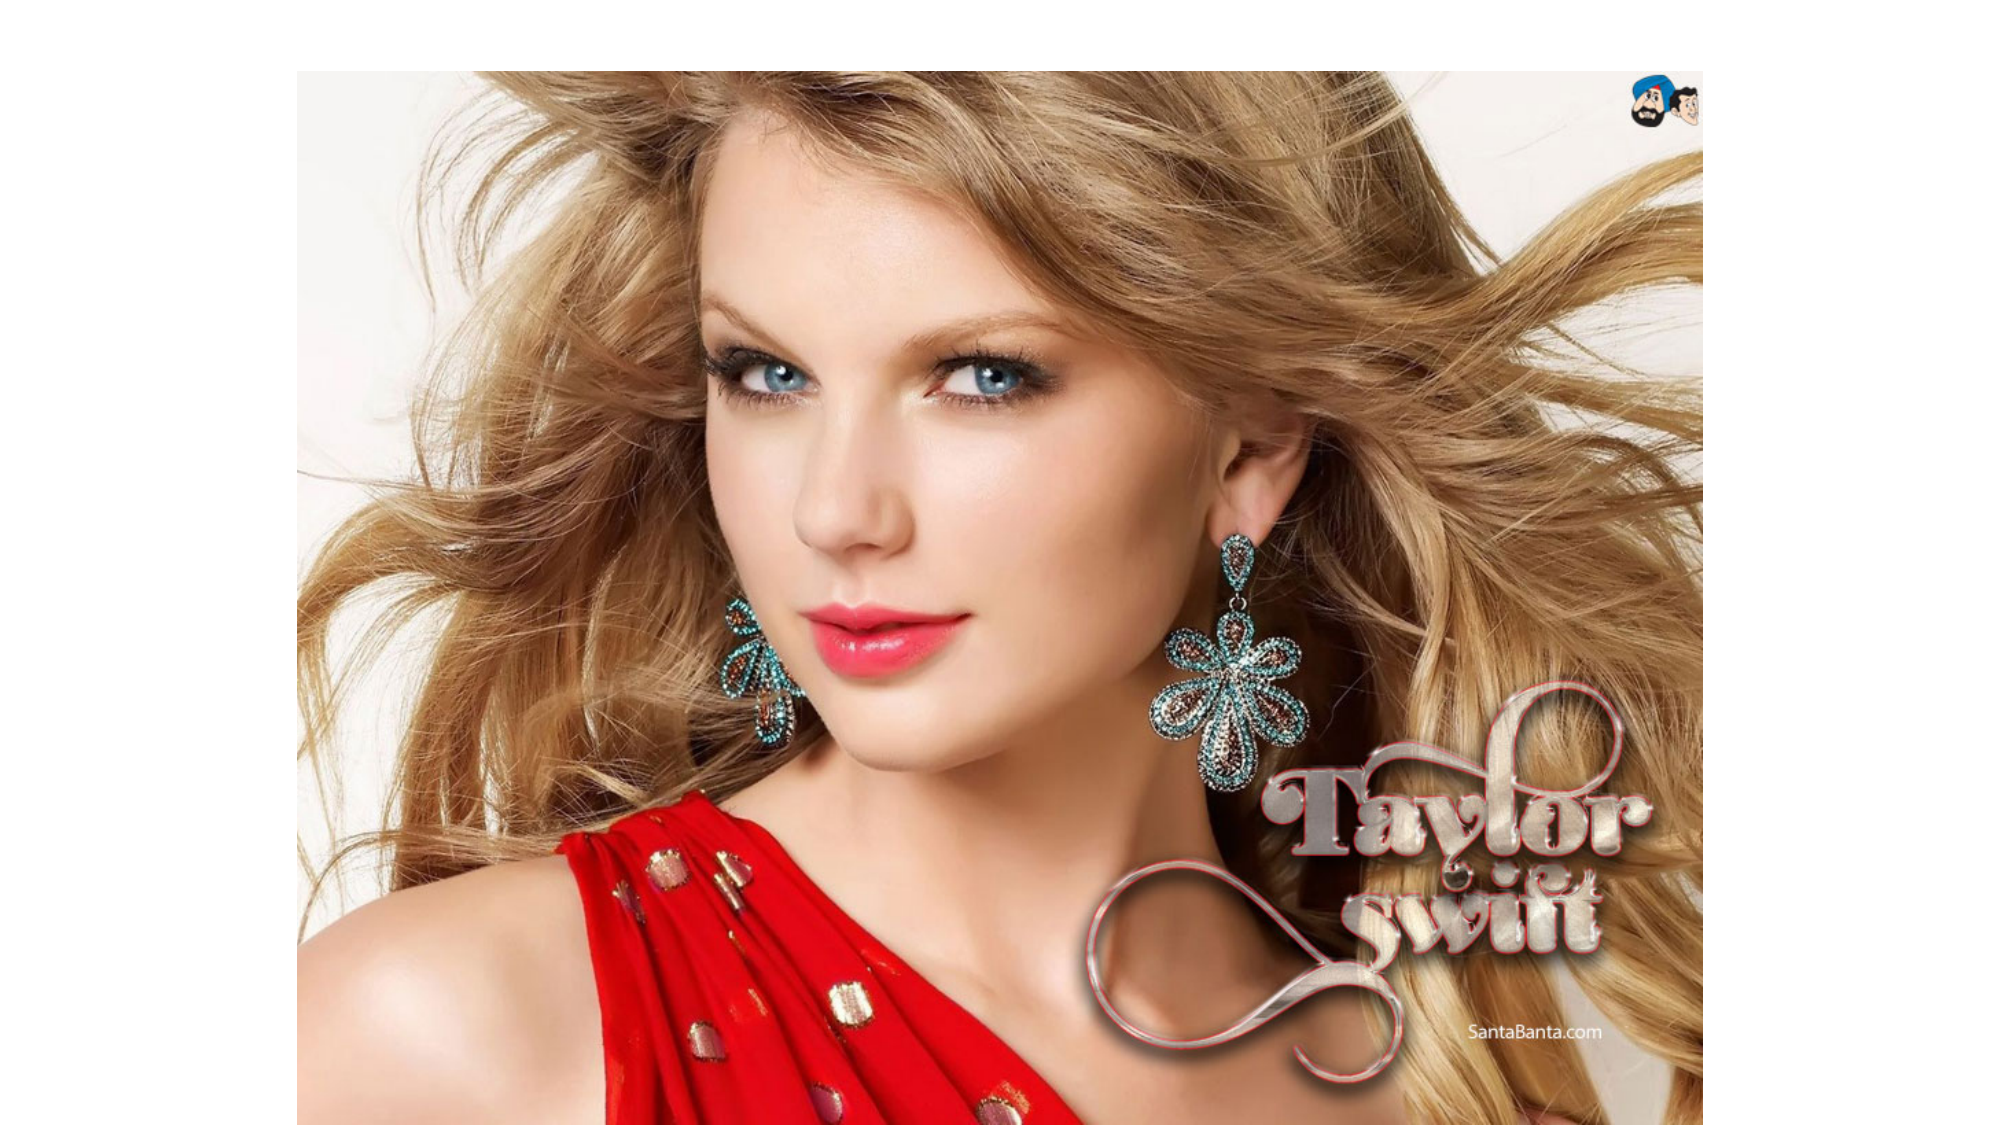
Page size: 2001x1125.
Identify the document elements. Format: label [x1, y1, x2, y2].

list [297, 71, 1703, 1125]
